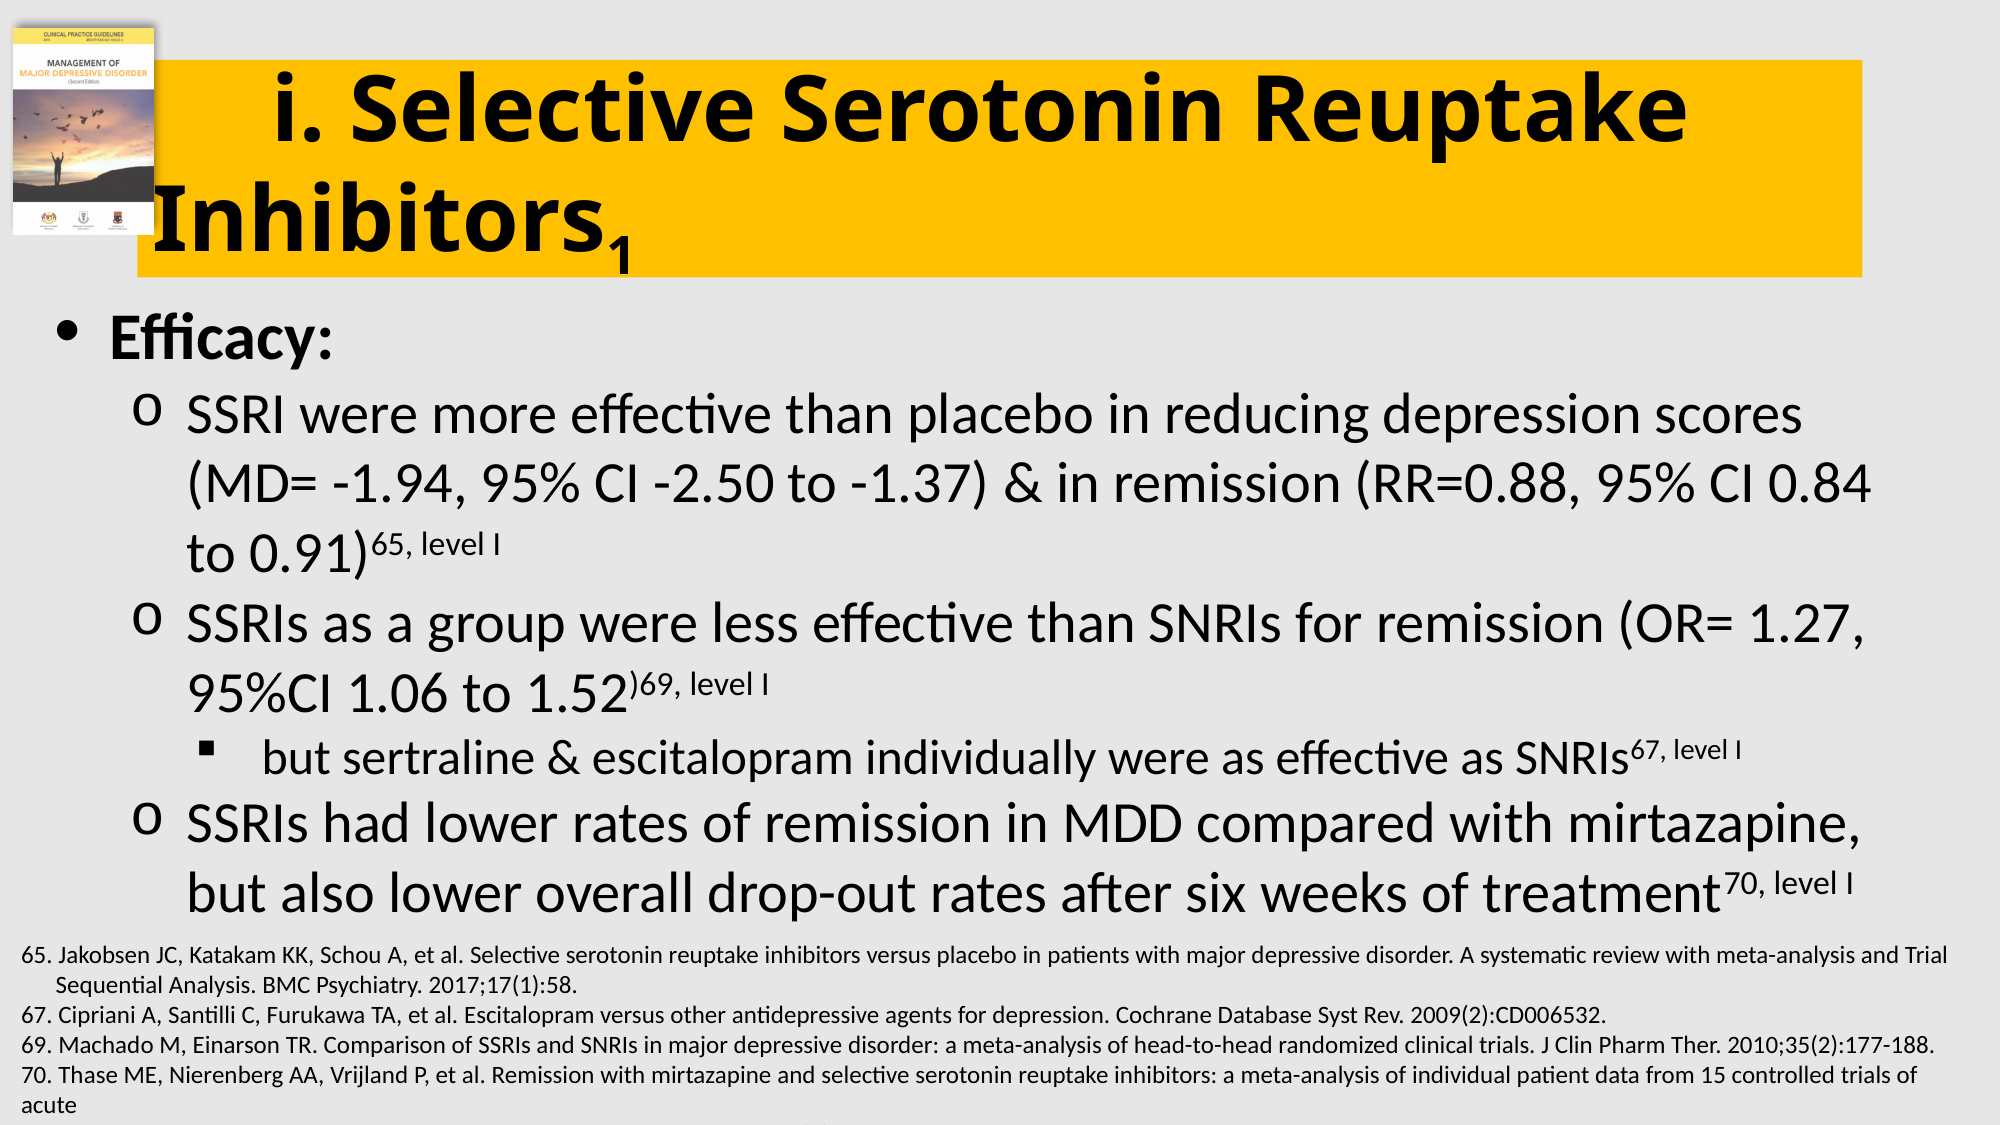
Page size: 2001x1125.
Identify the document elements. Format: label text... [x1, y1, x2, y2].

list Efficacy: SSRI were more effective than placebo in reducing depression scores (MD= -1.94, 95% CI -2.50 to -1.37) & in remission (RR=0.88, 95% CI 0.84 to 0.91)65, level I SSRIs as a group were less effective than SNRIs for remission (OR= 1.27, 95%CI 1.06 to 1.52)69, level I but sertraline & escitalopram individually were as effective as SNRIs67, level I SSRIs had lower rates of remission in MDD compared with mirtazapine, but also lower overall drop-out rates after six weeks of treatment70, level I [39, 277, 1918, 931]
picture [13, 28, 154, 235]
text_box 65. Jakobsen JC, Katakam KK, Schou A, et al. Selective serotonin reuptake inhibitors versus placebo in patients with major depressive disorder. A systematic review with meta-analysis and Trial Sequential Analysis. BMC Psychiatry. 2017;17(1):58. 67. Cipriani A, Santilli C, Furukawa TA, et al. Escitalopram versus other antidepressive agents for depression. Cochrane Database Syst Rev. 2009(2):CD006532. 69. Machado M, Einarson TR. Comparison of SSRIs and SNRIs in major depressive disorder: a meta-analysis of head-to-head randomized clinical trials. J Clin Pharm Ther. 2010;35(2):177-188. 70. Thase ME, Nierenberg AA, Vrijland P, et al. Remission with mirtazapine and selective serotonin reuptake inhibitors: a meta-analysis of individual patient data from 15 controlled trials of acute phase treatment of major depression. Int Clin Psychopharmacol. 2010;25(4):189-198. [6, 931, 1994, 1125]
title i. Selective Serotonin Reuptake Inhibitors1 [137, 59, 1863, 277]
